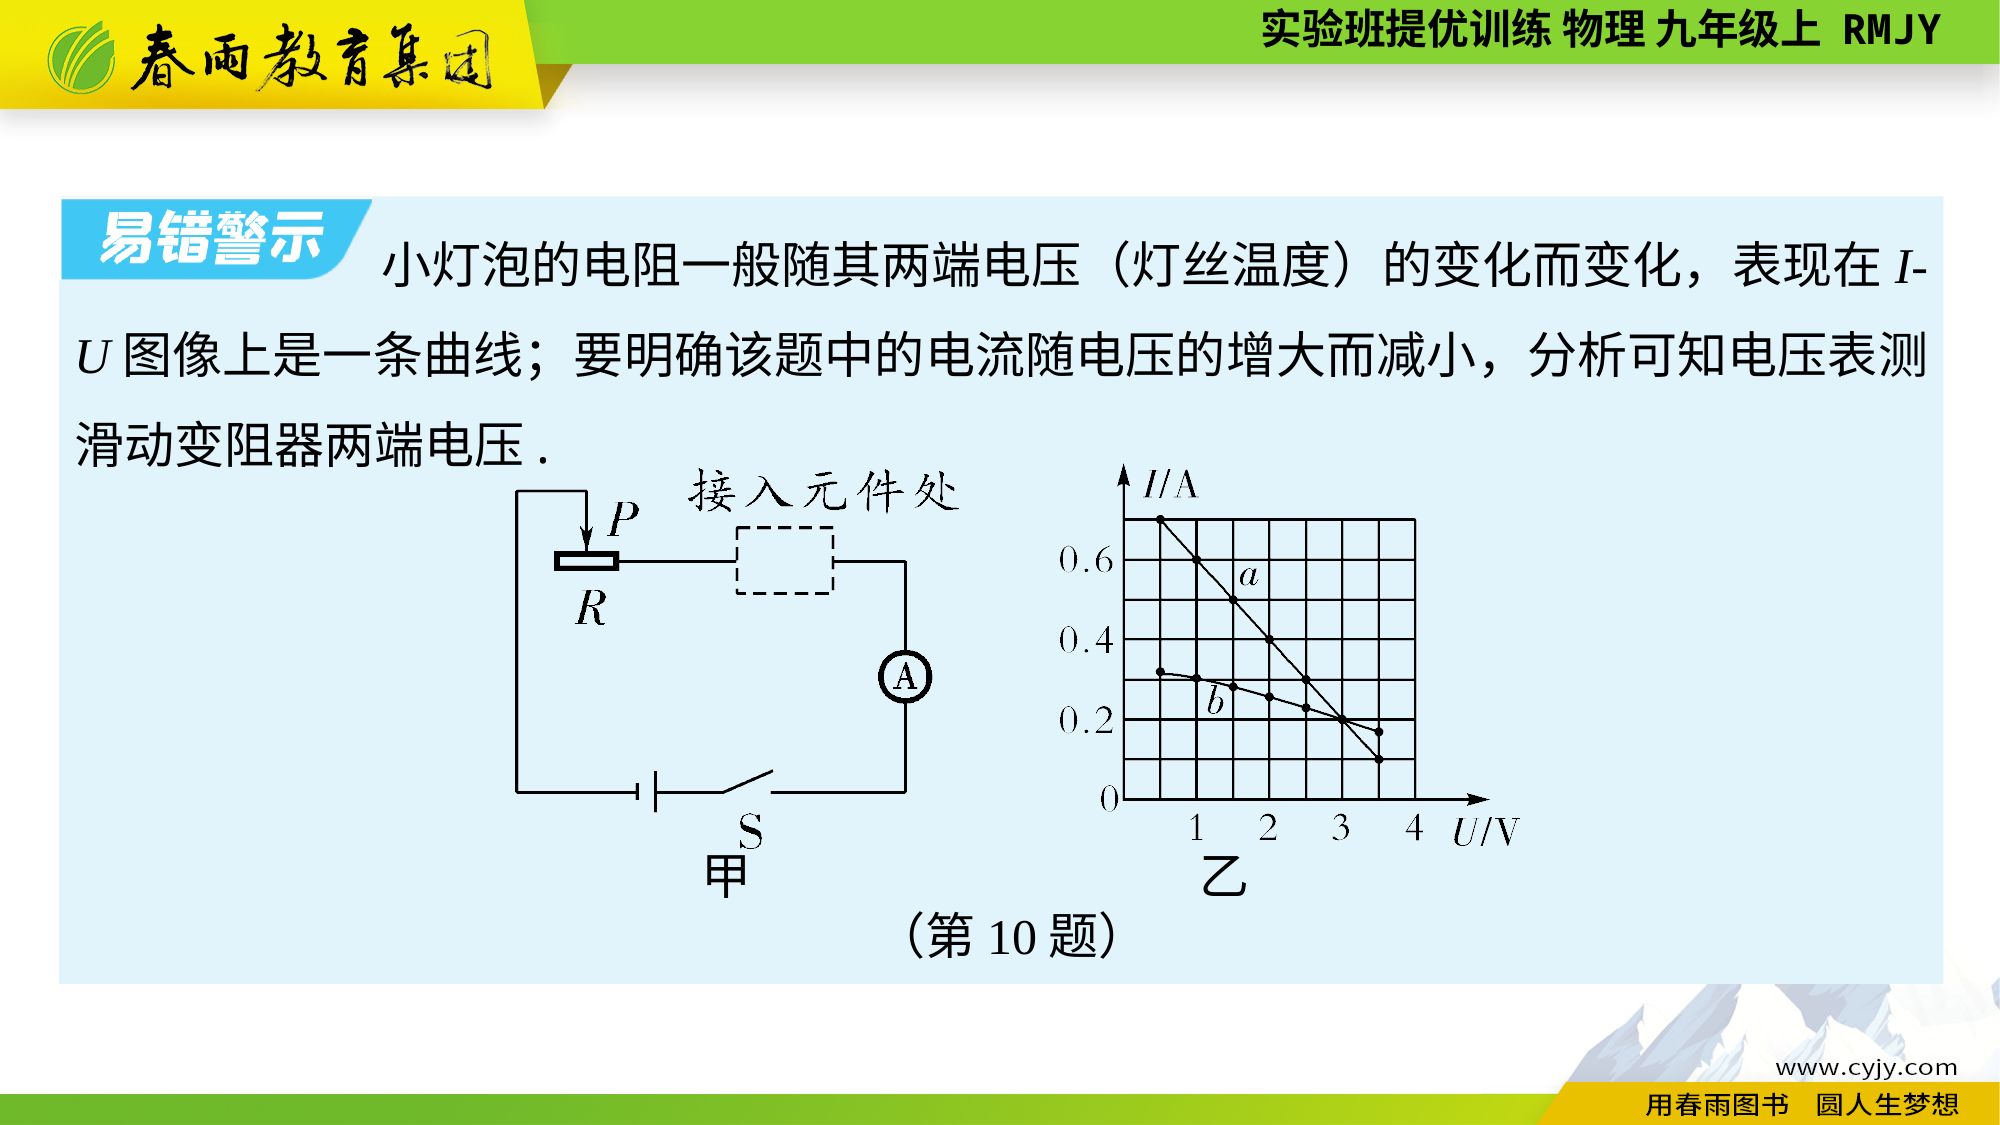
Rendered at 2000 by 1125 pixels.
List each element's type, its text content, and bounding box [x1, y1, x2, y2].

text_box 甲 乙 （第10题） [686, 837, 1338, 973]
picture [0, 0, 2000, 1125]
list 小灯泡的电阻一般随其两端电压（灯丝温度）的变化而变化，表现在I-U图像上是一条曲线；要明确该题中的电流随电压的增大而减小，分析可知电压表测滑动变阻器两端电压. [59, 196, 1944, 984]
